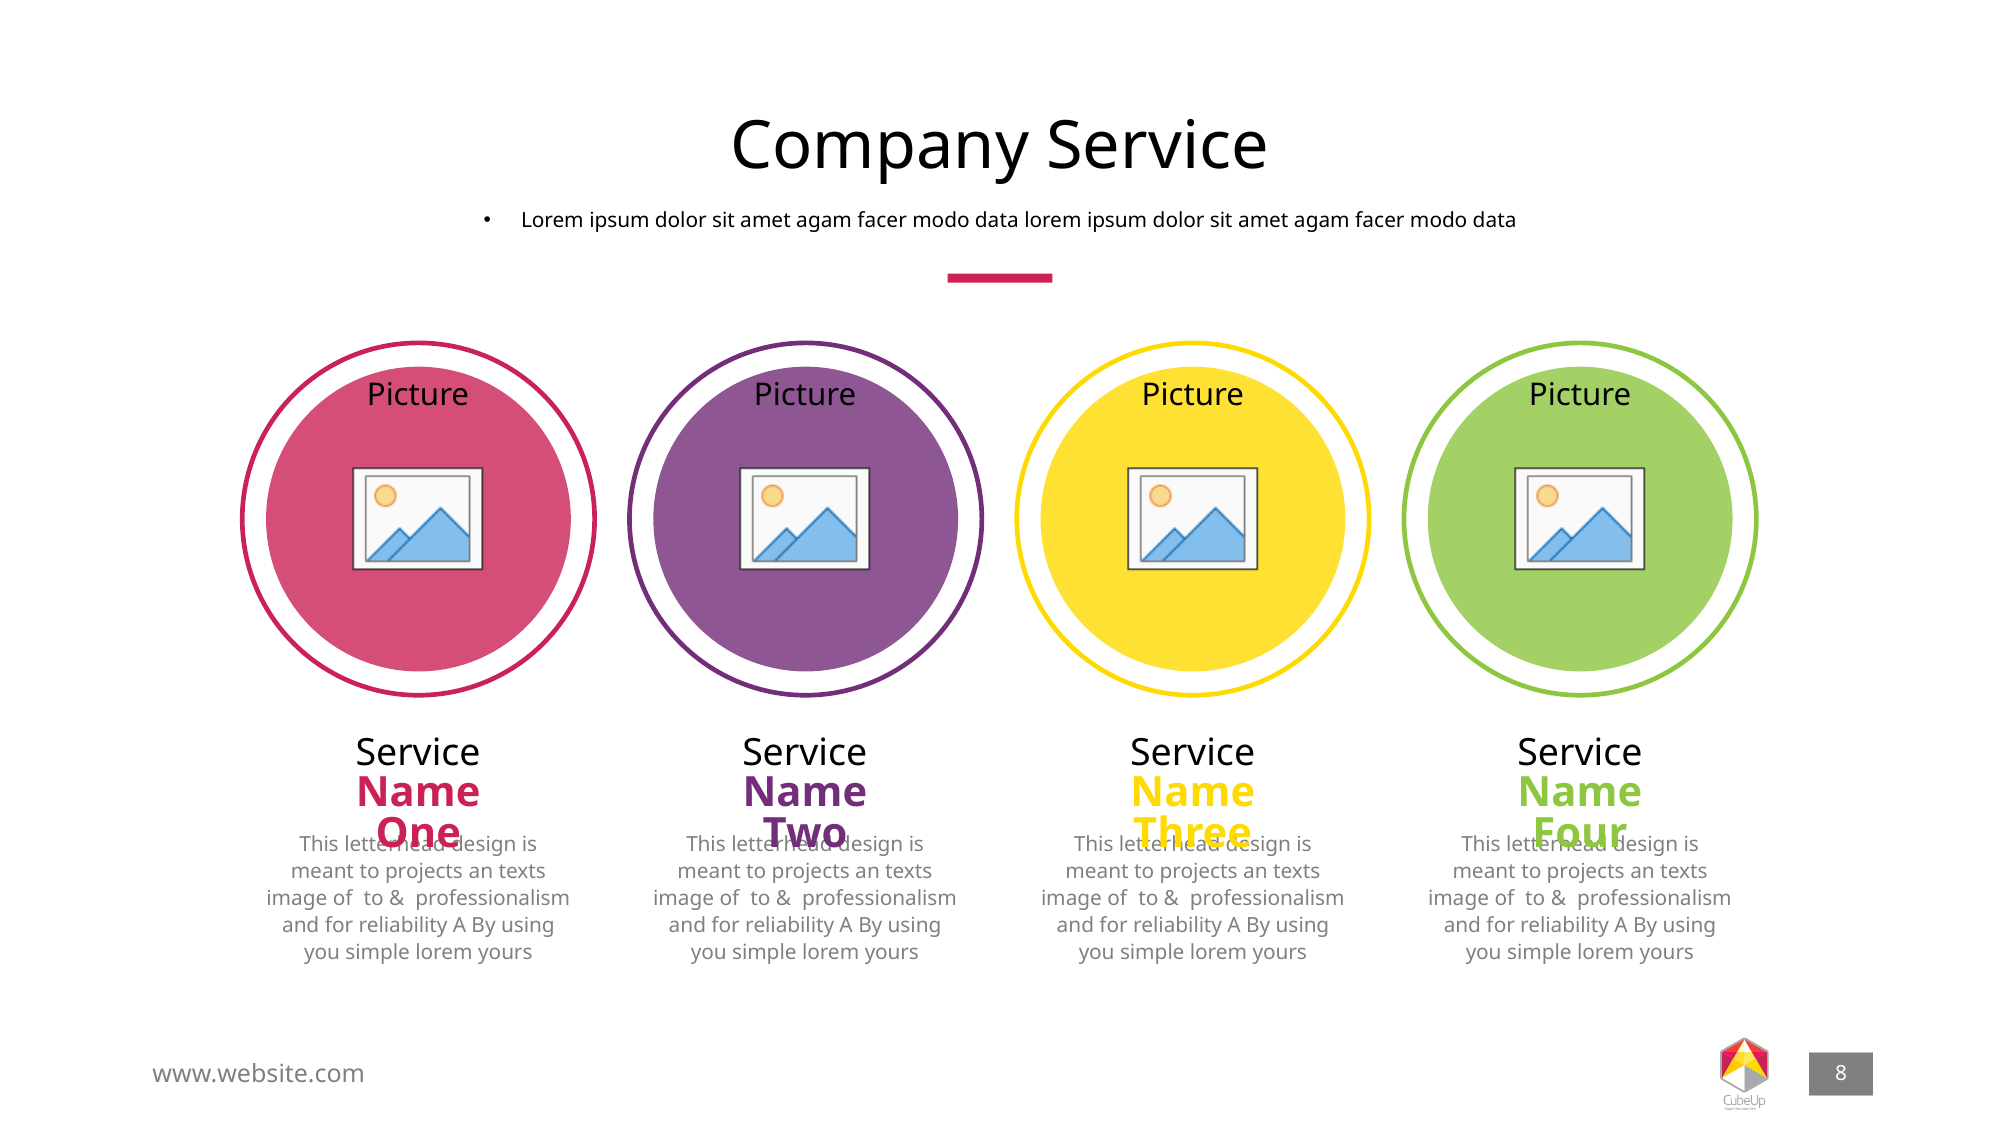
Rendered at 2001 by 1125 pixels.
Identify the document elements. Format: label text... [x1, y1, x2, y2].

picture [265, 366, 571, 672]
slide_number 8 [1809, 1052, 1873, 1096]
text_box [716, 341, 896, 366]
text_box [958, 428, 983, 610]
list Lorem ipsum dolor sit amet agam facer modo data lorem ipsum dolor sit amet agam facer modo data [137, 202, 1863, 246]
text_box [628, 430, 652, 608]
text_box [328, 672, 508, 697]
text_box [1040, 723, 1346, 969]
text_box [1103, 672, 1283, 697]
picture [652, 366, 958, 672]
text_box [1490, 341, 1670, 366]
text_box [1015, 429, 1040, 609]
text_box [329, 341, 508, 366]
picture [1427, 366, 1733, 672]
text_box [652, 723, 958, 969]
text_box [265, 723, 571, 969]
picture [1040, 366, 1346, 672]
text_box [1402, 429, 1427, 609]
text_box [1346, 429, 1371, 609]
text_box [1733, 429, 1758, 609]
title Company Service [137, 96, 1863, 198]
text_box [1490, 672, 1670, 697]
text_box [1103, 341, 1283, 366]
text_box [716, 672, 896, 697]
text_box [947, 273, 1053, 284]
text_box [241, 430, 265, 608]
text_box [571, 428, 596, 610]
slide_number www.website.com [137, 1042, 391, 1103]
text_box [1427, 723, 1733, 969]
